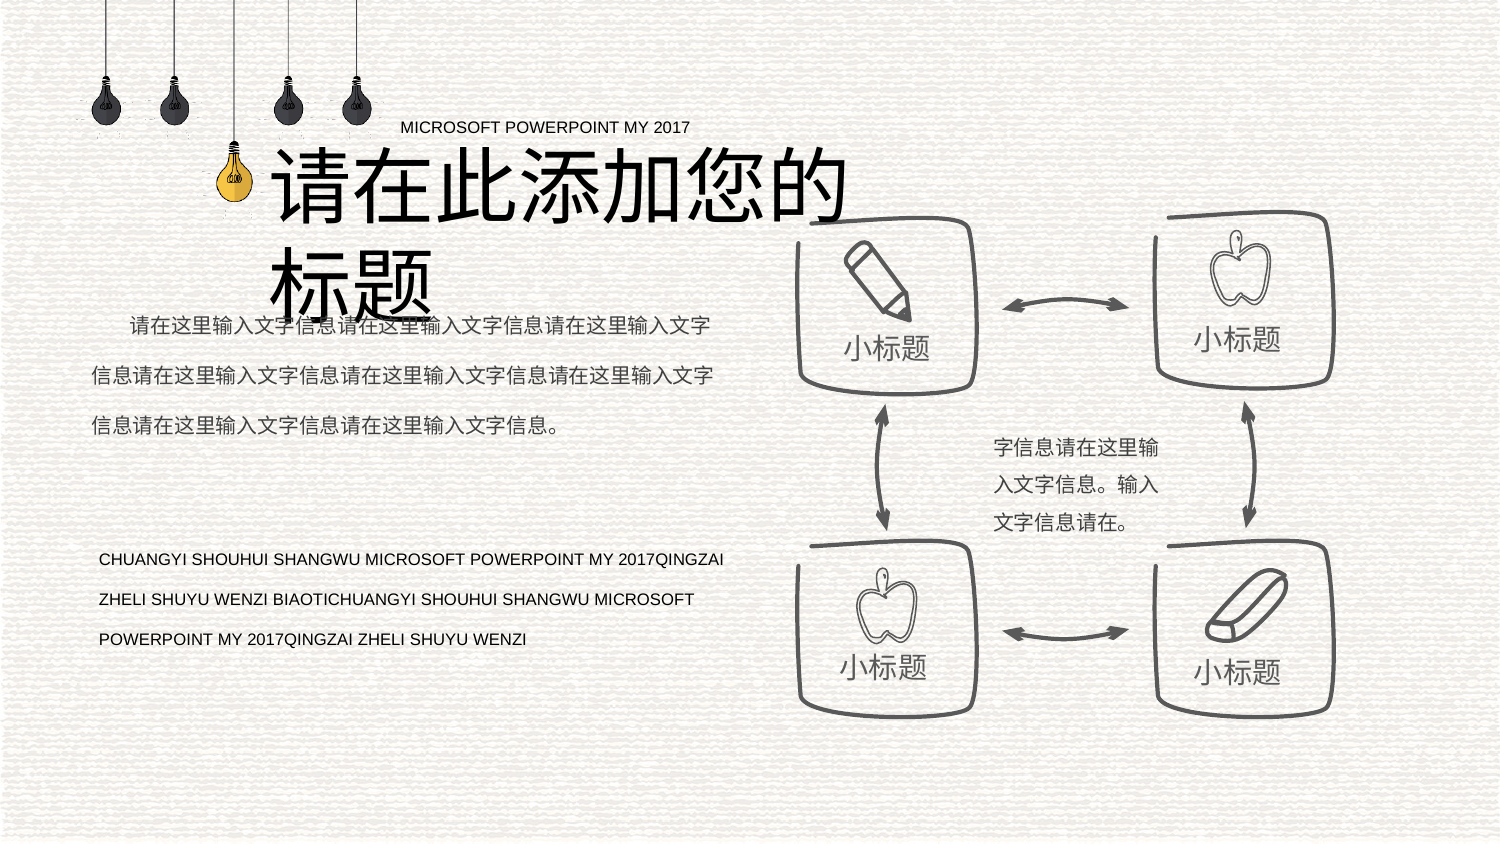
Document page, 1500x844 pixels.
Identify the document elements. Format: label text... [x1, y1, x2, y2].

text_box 请在这里输入文字信息请在这里输入文字信息请在这里输入文字信息请在这里输入文字信息请在这里输入文字信息请在这里输入文字信息请在这里输入文字信息请在这里输入文字信息。 [76, 279, 746, 495]
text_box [796, 211, 1335, 718]
picture [0, 0, 1500, 844]
text_box MICROSOFT POWERPOINT MY 2017 [387, 109, 706, 144]
text_box CHUANGYI SHOUHUI SHANGWU MICROSOFT POWERPOINT MY 2017QINGZAI ZHELI SHUYU WENZI BIAOTICHUANGYI SHOUHUI SHANGWU MICROSOFT POWERPOINT MY 2017QINGZAI ZHELI SHUYU WENZI [84, 521, 753, 657]
text_box 请在此添加您的标题 [253, 126, 897, 342]
